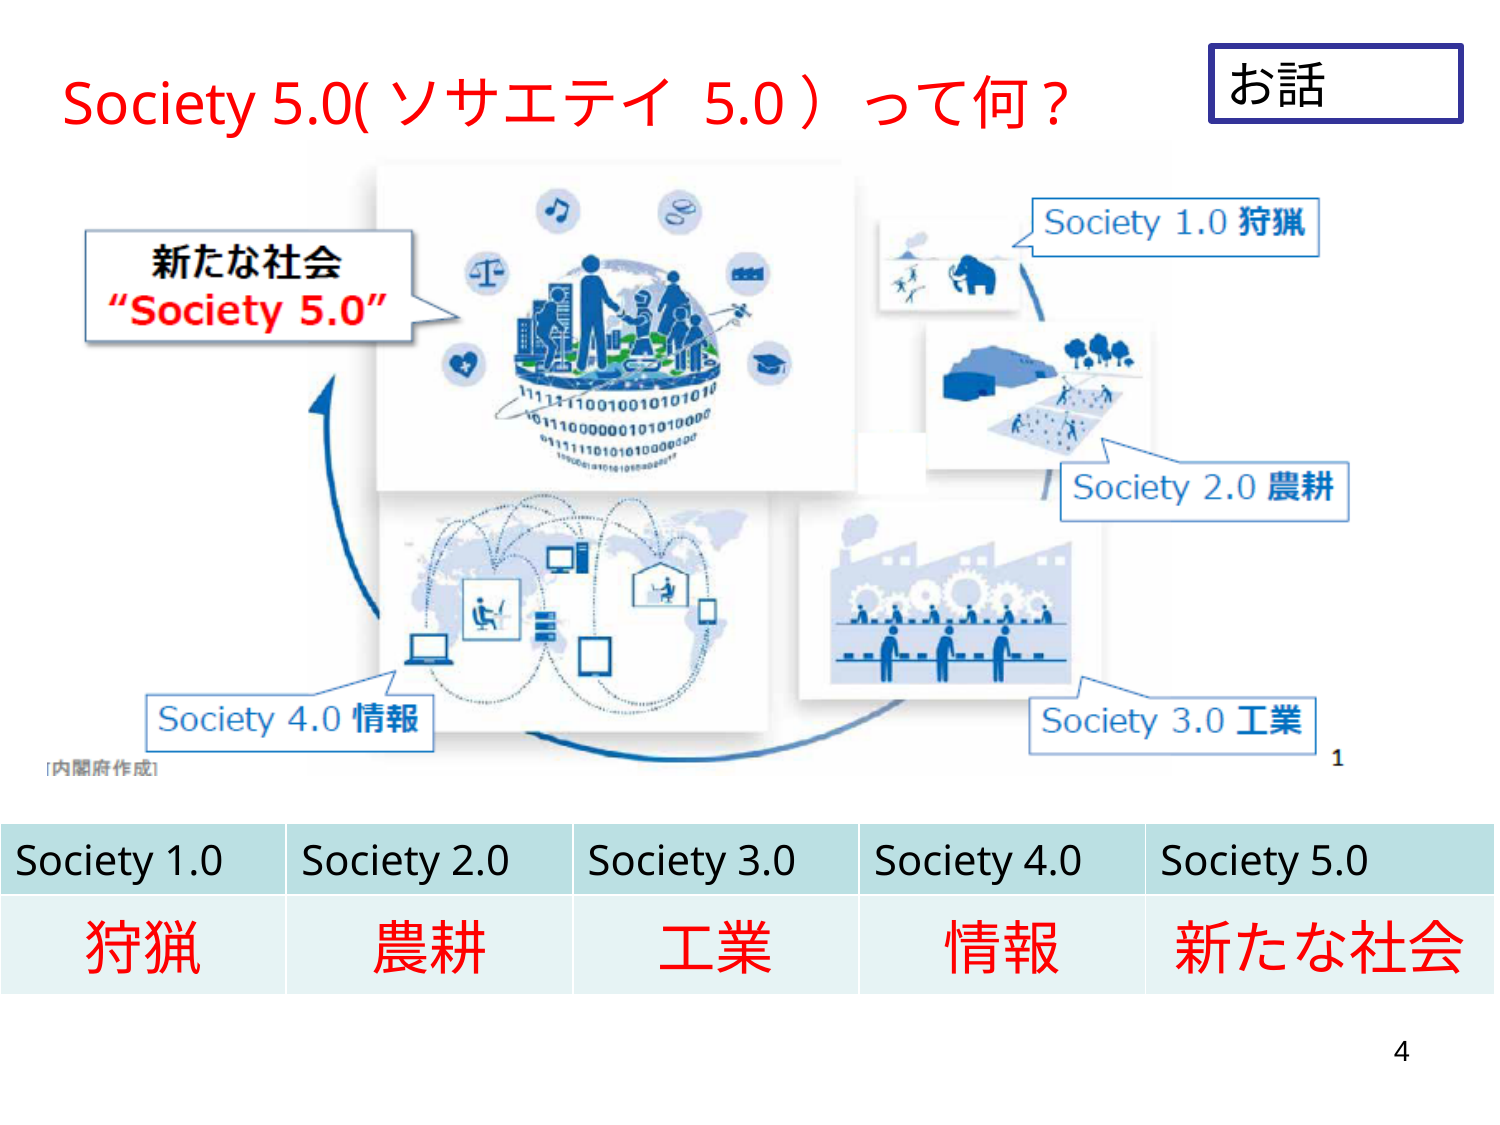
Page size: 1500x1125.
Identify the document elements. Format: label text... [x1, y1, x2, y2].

table_cell 狩猟 [1, 896, 285, 994]
table_cell 農耕 [287, 896, 572, 994]
table_header Society 1.0 [1, 824, 285, 894]
table_header Society 2.0 [287, 824, 572, 894]
table_header Society 5.0 [1146, 824, 1494, 894]
table_cell 新たな社会 [1146, 896, 1494, 994]
table_cell 情報 [860, 896, 1145, 994]
table_cell 工業 [574, 896, 858, 994]
table_header Society 4.0 [860, 824, 1145, 894]
table_header Society 3.0 [574, 824, 858, 894]
text_box お話 [1211, 45, 1462, 121]
slide_number 4 [1074, 1024, 1425, 1103]
title Society 5.0(ソサエテイ 5.0）って何? [47, 62, 1398, 141]
picture [47, 140, 1355, 776]
